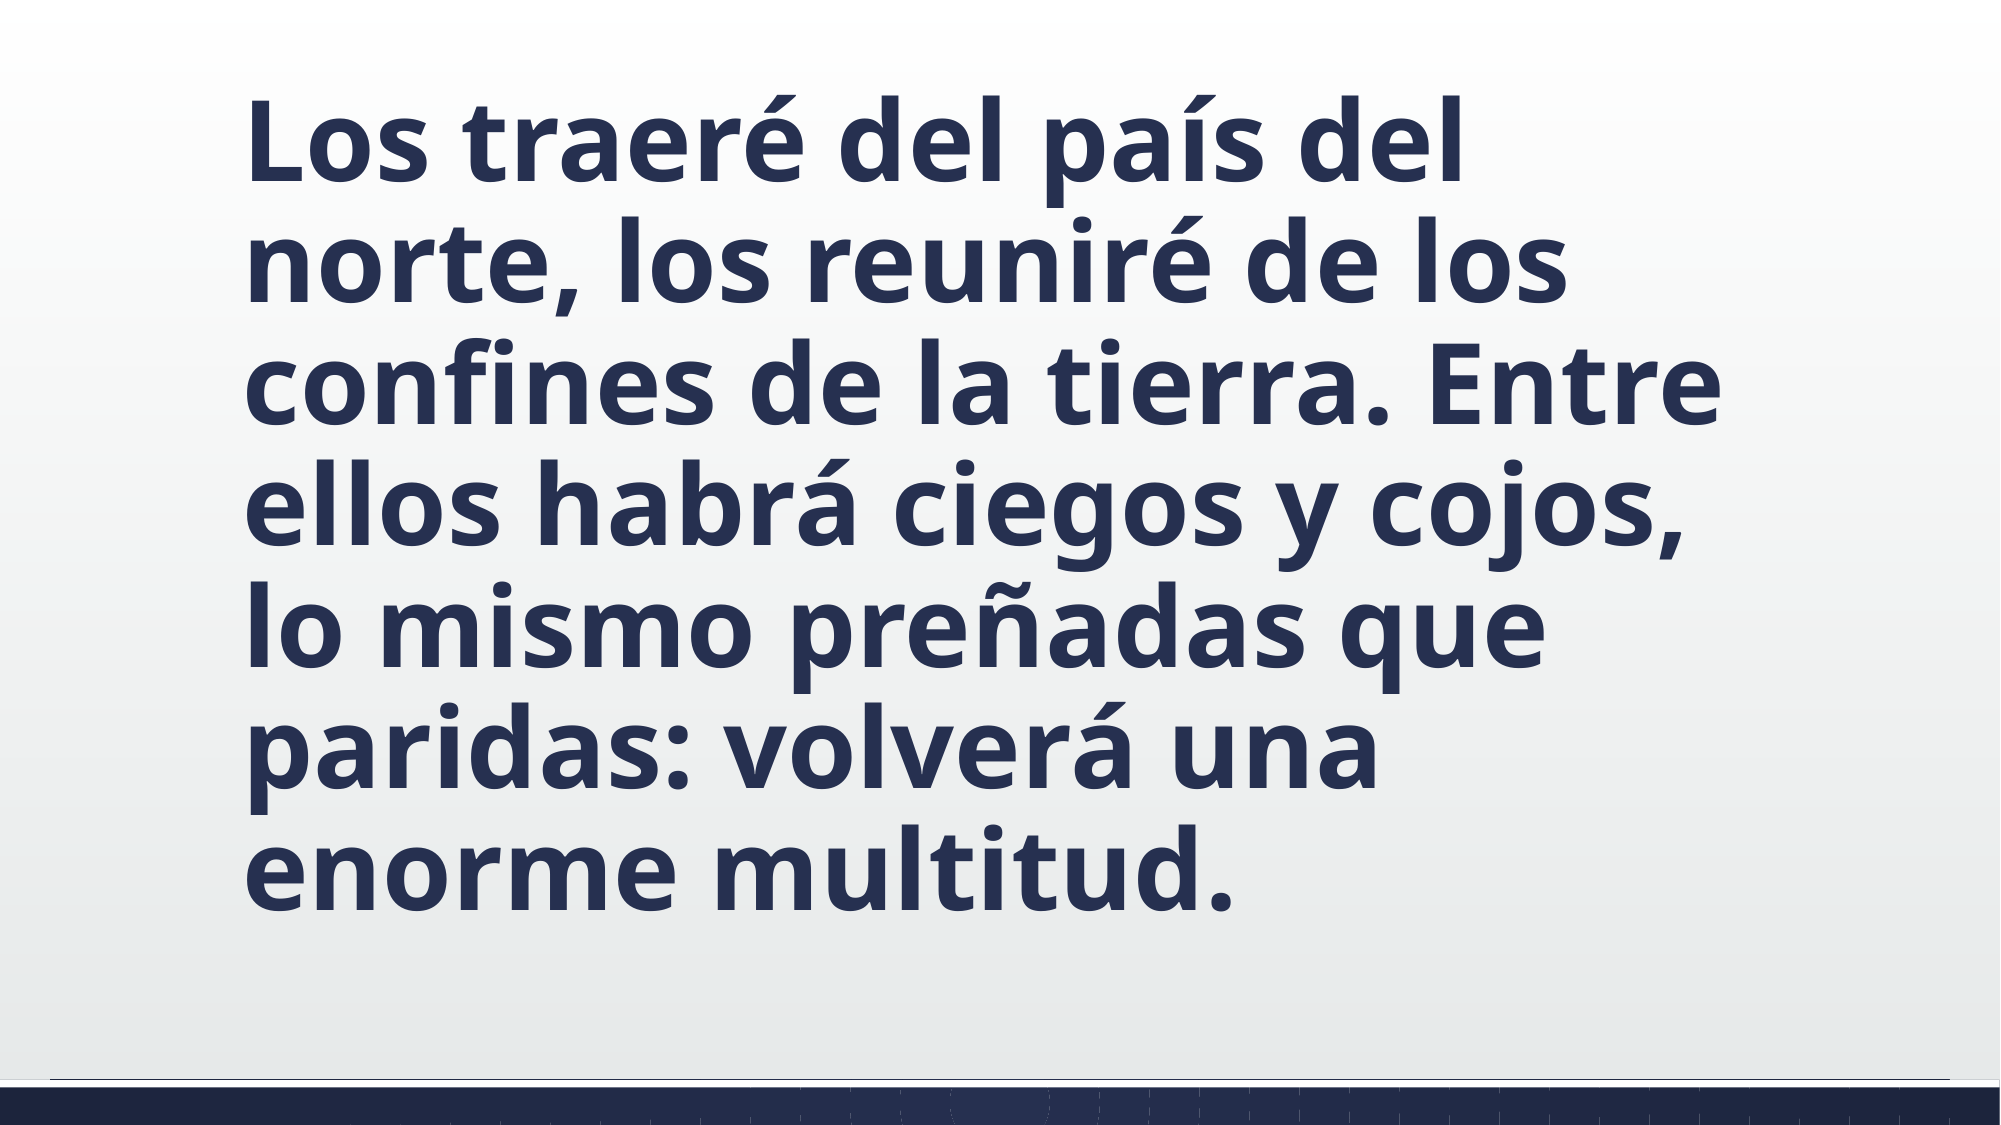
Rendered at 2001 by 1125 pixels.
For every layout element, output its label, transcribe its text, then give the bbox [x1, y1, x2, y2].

list Los traeré del país del norte, los reuniré de los confines de la tierra. Entre ellos habrá ciegos y cojos, lo mismo preñadas que paridas: volverá una enorme multitud. [219, 76, 1816, 990]
